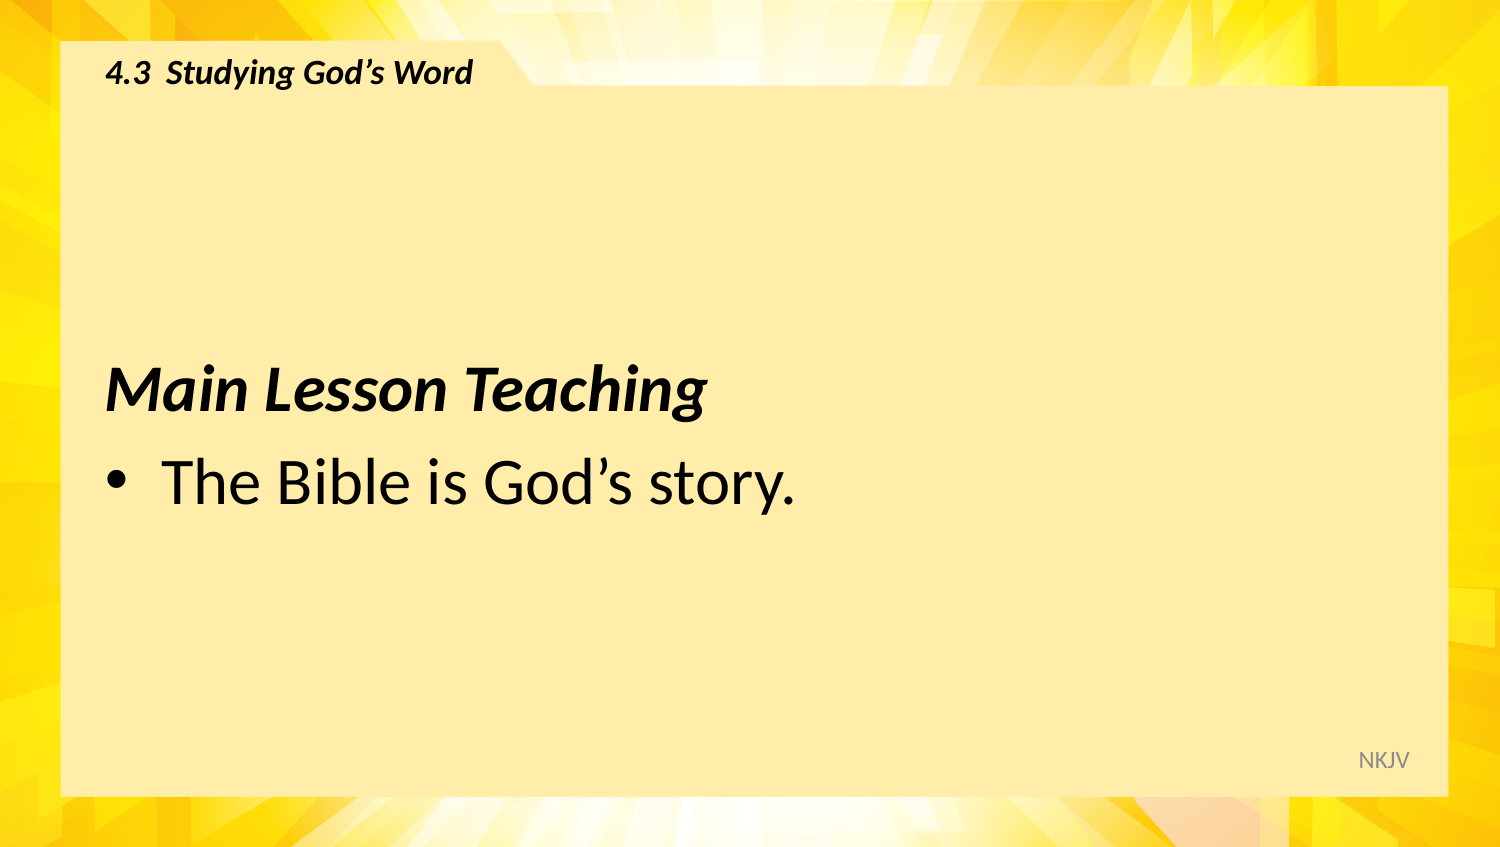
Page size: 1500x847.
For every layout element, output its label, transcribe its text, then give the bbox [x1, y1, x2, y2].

title 4.3 Studying God’s Word [89, 33, 1420, 108]
list Main Lesson Teaching The Bible is God’s story. [89, 141, 1403, 722]
footer NKJV [950, 736, 1425, 782]
picture [0, 0, 1500, 847]
